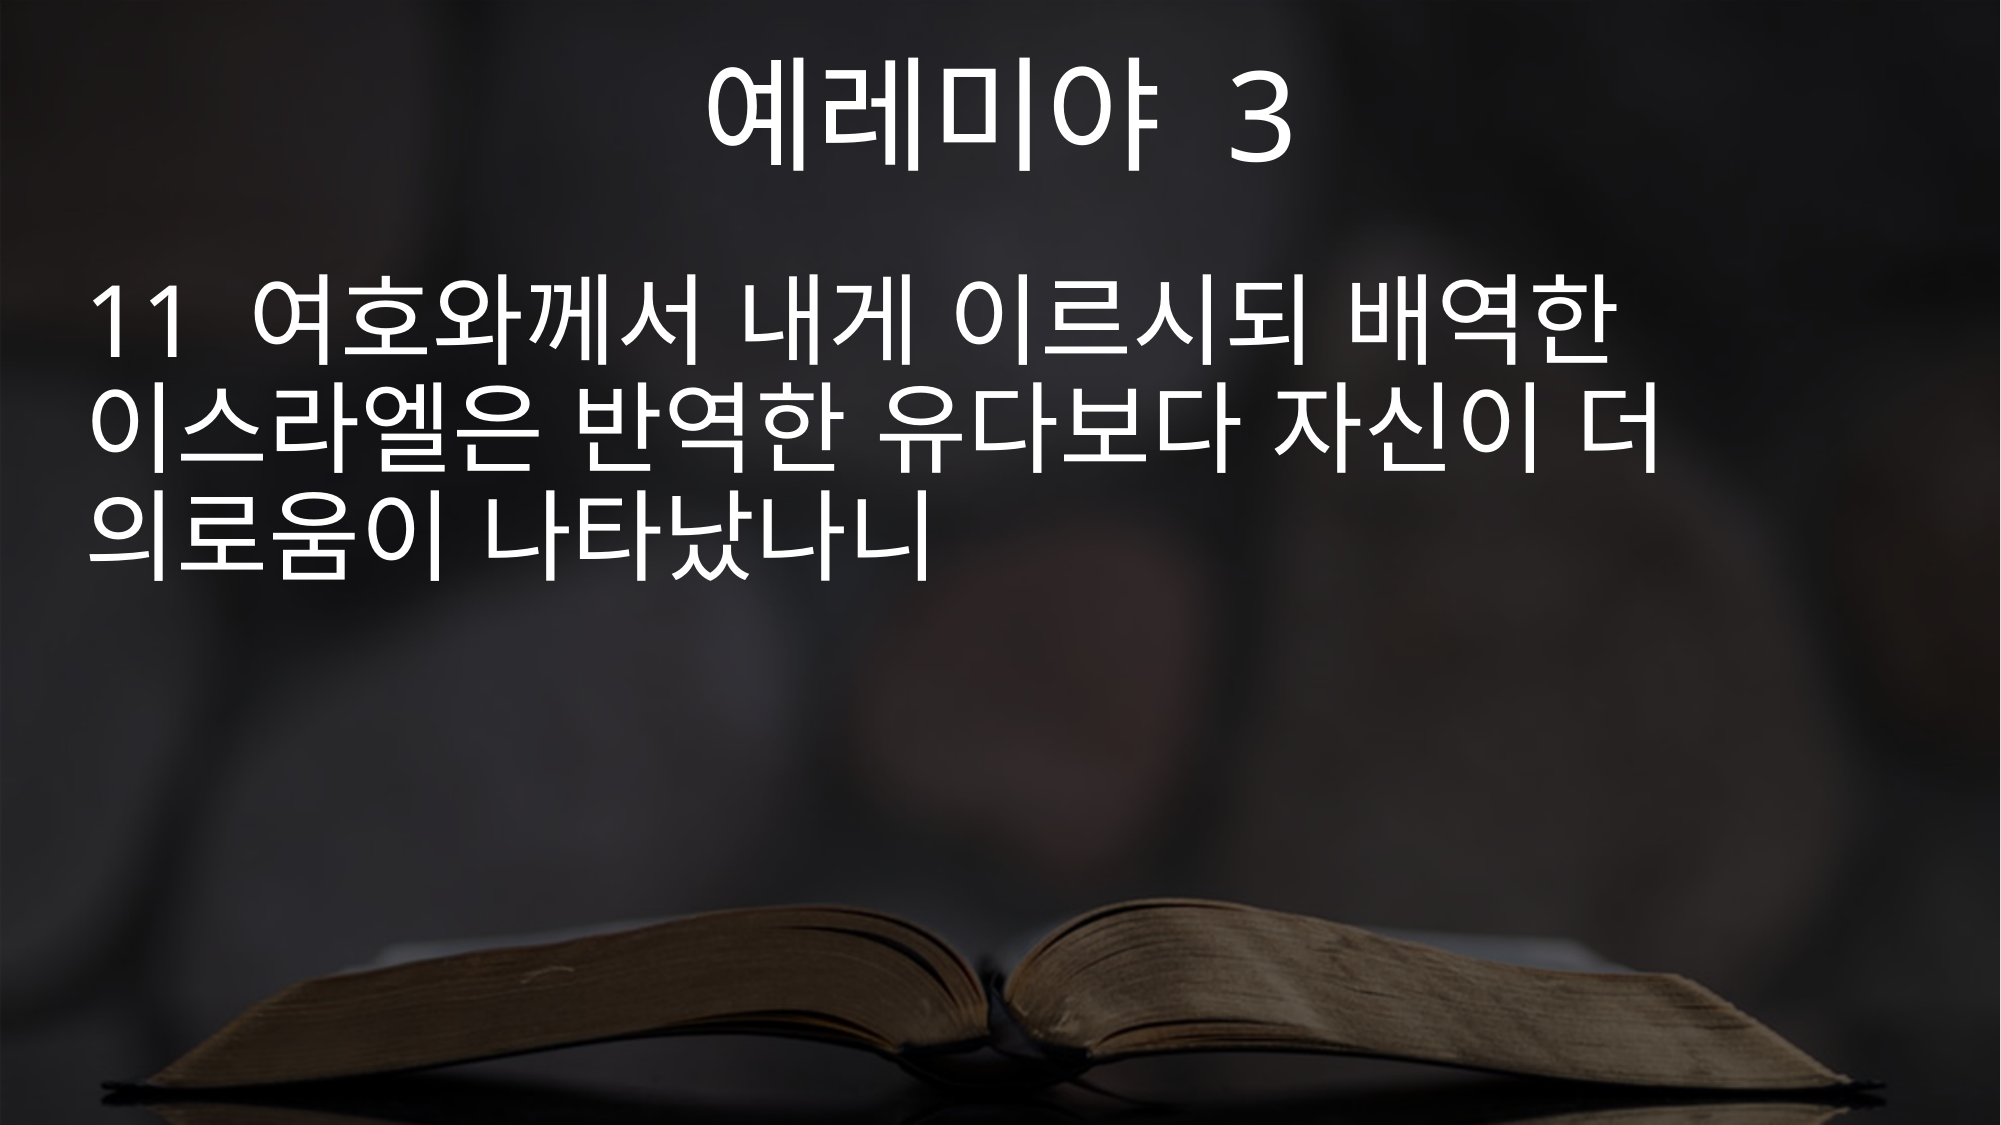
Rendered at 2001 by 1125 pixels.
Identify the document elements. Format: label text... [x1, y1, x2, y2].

picture [0, 0, 2001, 1125]
list 11 여호와께서 내게 이르시되 배역한 이스라엘은 반역한 유다보다 자신이 더 의로움이 나타났나니 [69, 263, 1953, 423]
footer 예레미야 3 [0, 32, 2000, 192]
